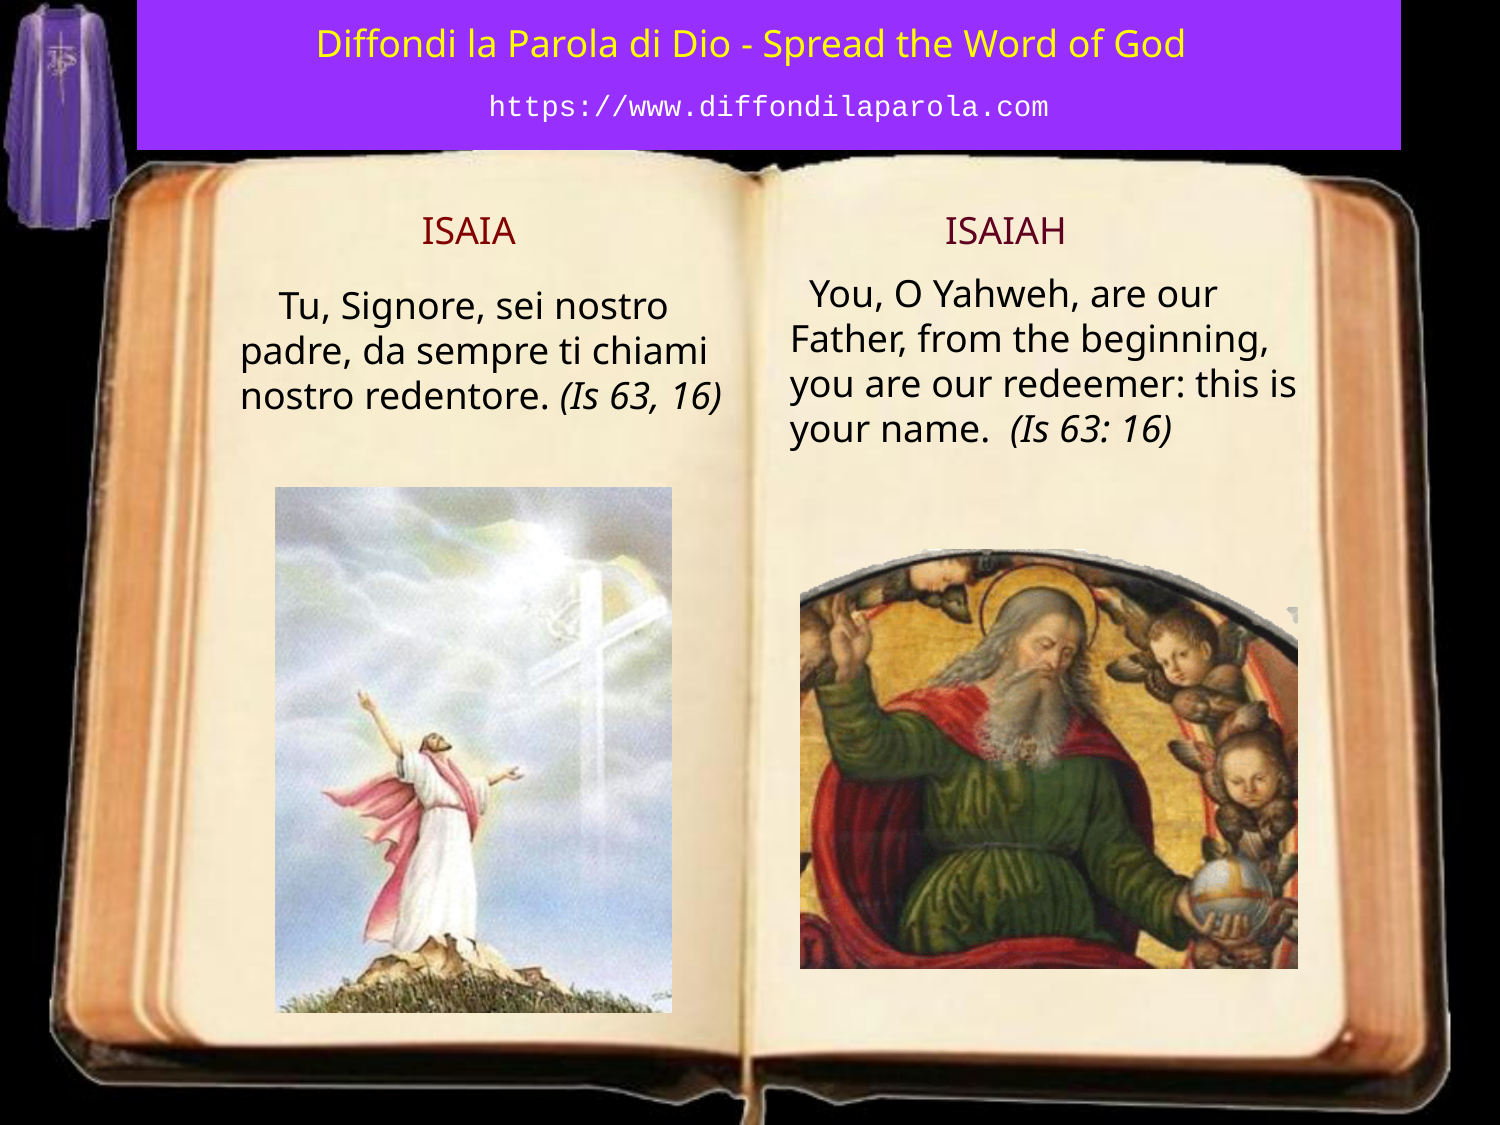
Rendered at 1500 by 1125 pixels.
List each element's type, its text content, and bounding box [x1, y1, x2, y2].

text_box ISAIAH [749, 199, 1263, 260]
picture [0, 0, 1500, 1125]
text_box Tu, Signore, sei nostro padre, da sempre ti chiami nostro redentore. (Is 63, 16) [224, 274, 750, 425]
text_box ISAIA [187, 199, 749, 260]
text_box Diffondi la Parola di Dio - Spread the Word of God https://www.diffondilaparola.com [137, 0, 1400, 150]
text_box You, O Yahweh, are our Father, from the beginning, you are our redeemer: this is your name. (Is 63: 16) [774, 262, 1314, 458]
